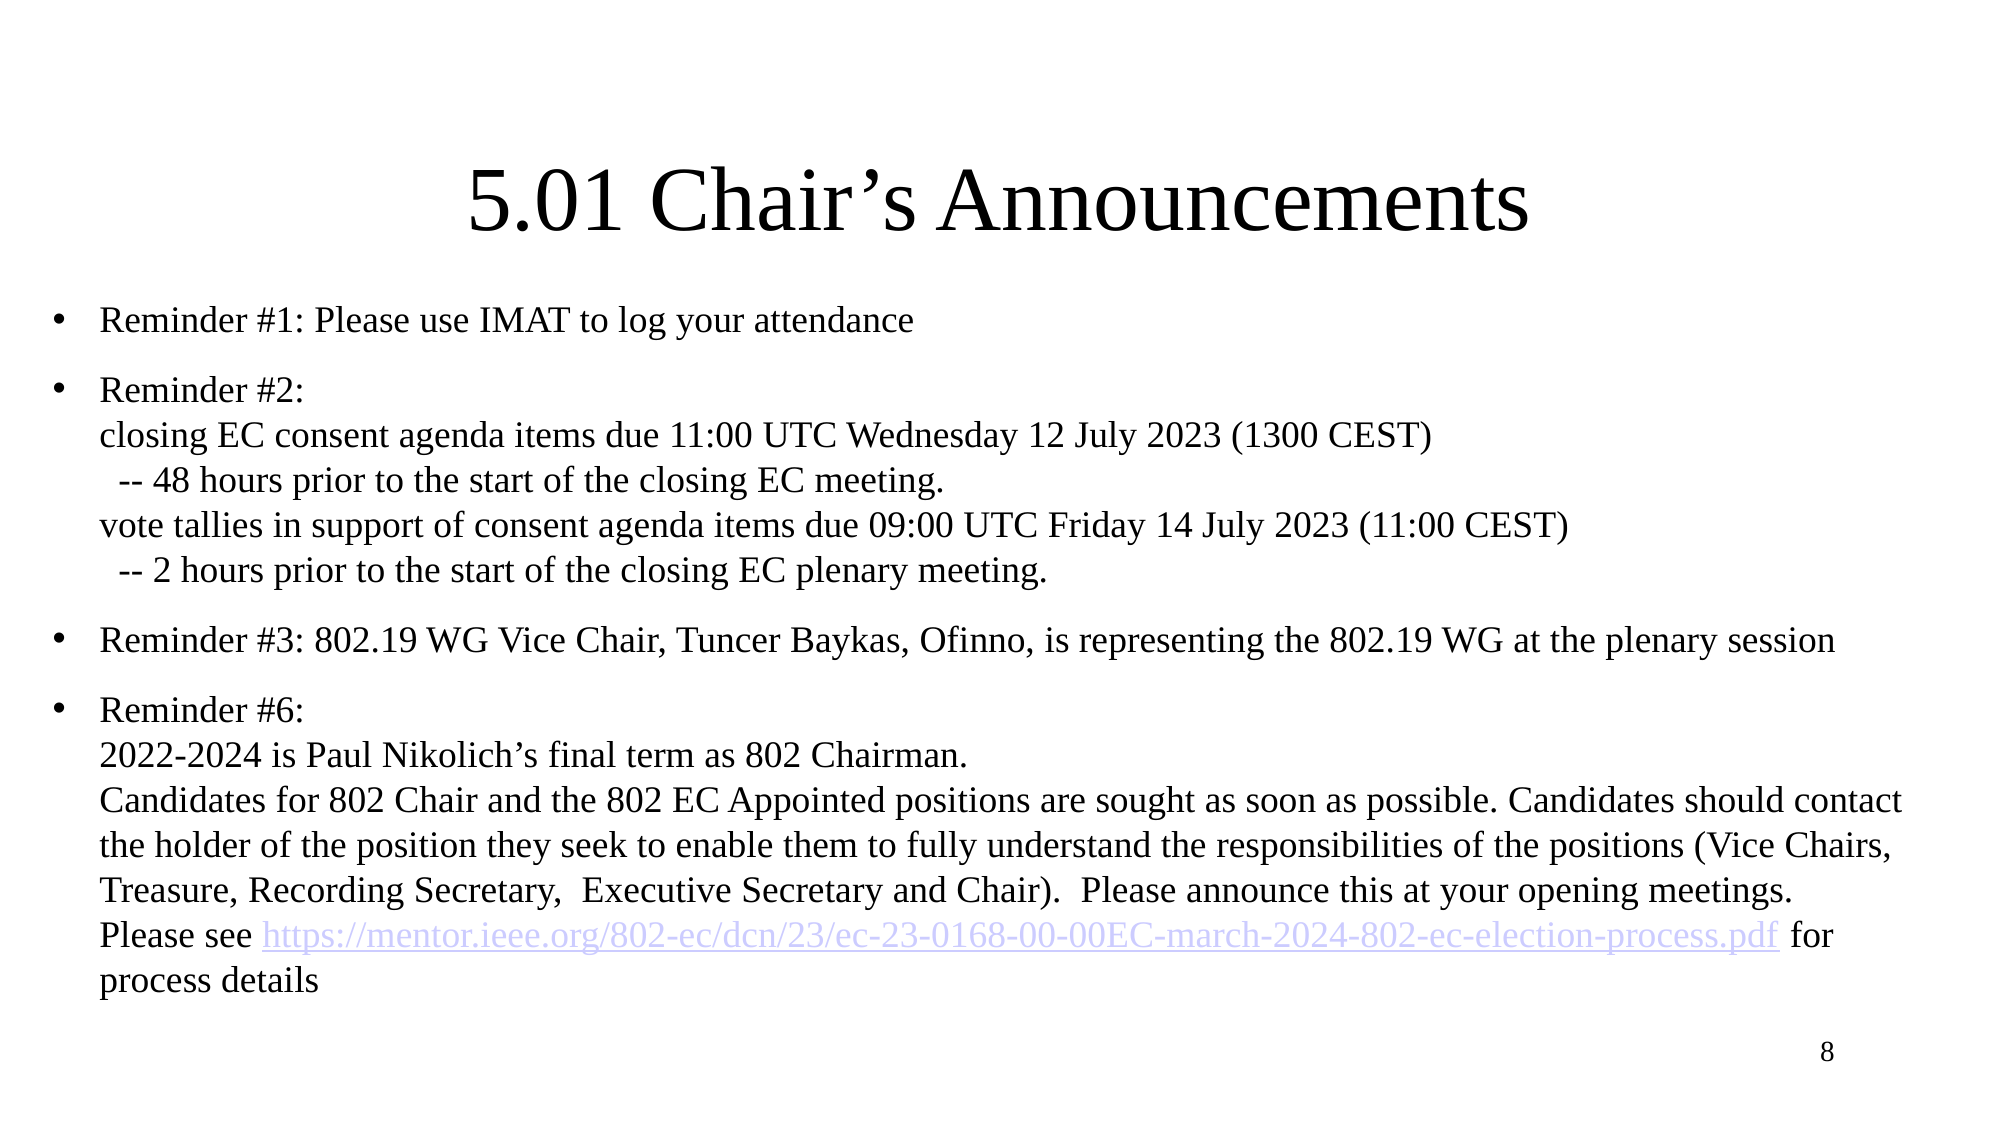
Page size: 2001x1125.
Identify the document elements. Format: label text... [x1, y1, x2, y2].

list Reminder #1: Please use IMAT to log your attendance Reminder #2: closing EC consent agenda items due 11:00 UTC Wednesday 12 July 2023 (1300 CEST) -- 48 hours prior to the start of the closing EC meeting. vote tallies in support of consent agenda items due 09:00 UTC Friday 14 July 2023 (11:00 CEST) -- 2 hours prior to the start of the closing EC plenary meeting. Reminder #3: 802.19 WG Vice Chair, Tuncer Baykas, Ofinno, is representing the 802.19 WG at the plenary session Reminder #6: 2022-2024 is Paul Nikolich’s final term as 802 Chairman. Candidates for 802 Chair and the 802 EC Appointed positions are sought as soon as possible. Candidates should contact the holder of the position they seek to enable them to fully understand the responsibilities of the positions (Vice Chairs, Treasure, Recording Secretary, Executive Secretary and Chair). Please announce this at your opening meetings. Please see https://mentor.ieee.org/802-ec/dcn/23/ec-23-0168-00-00EC-march-2024-802-ec-election-process.pdf for process details [37, 287, 1951, 1088]
slide_number 8 [1433, 1024, 1851, 1101]
title 5.01 Chair’s Announcements [149, 99, 1851, 287]
